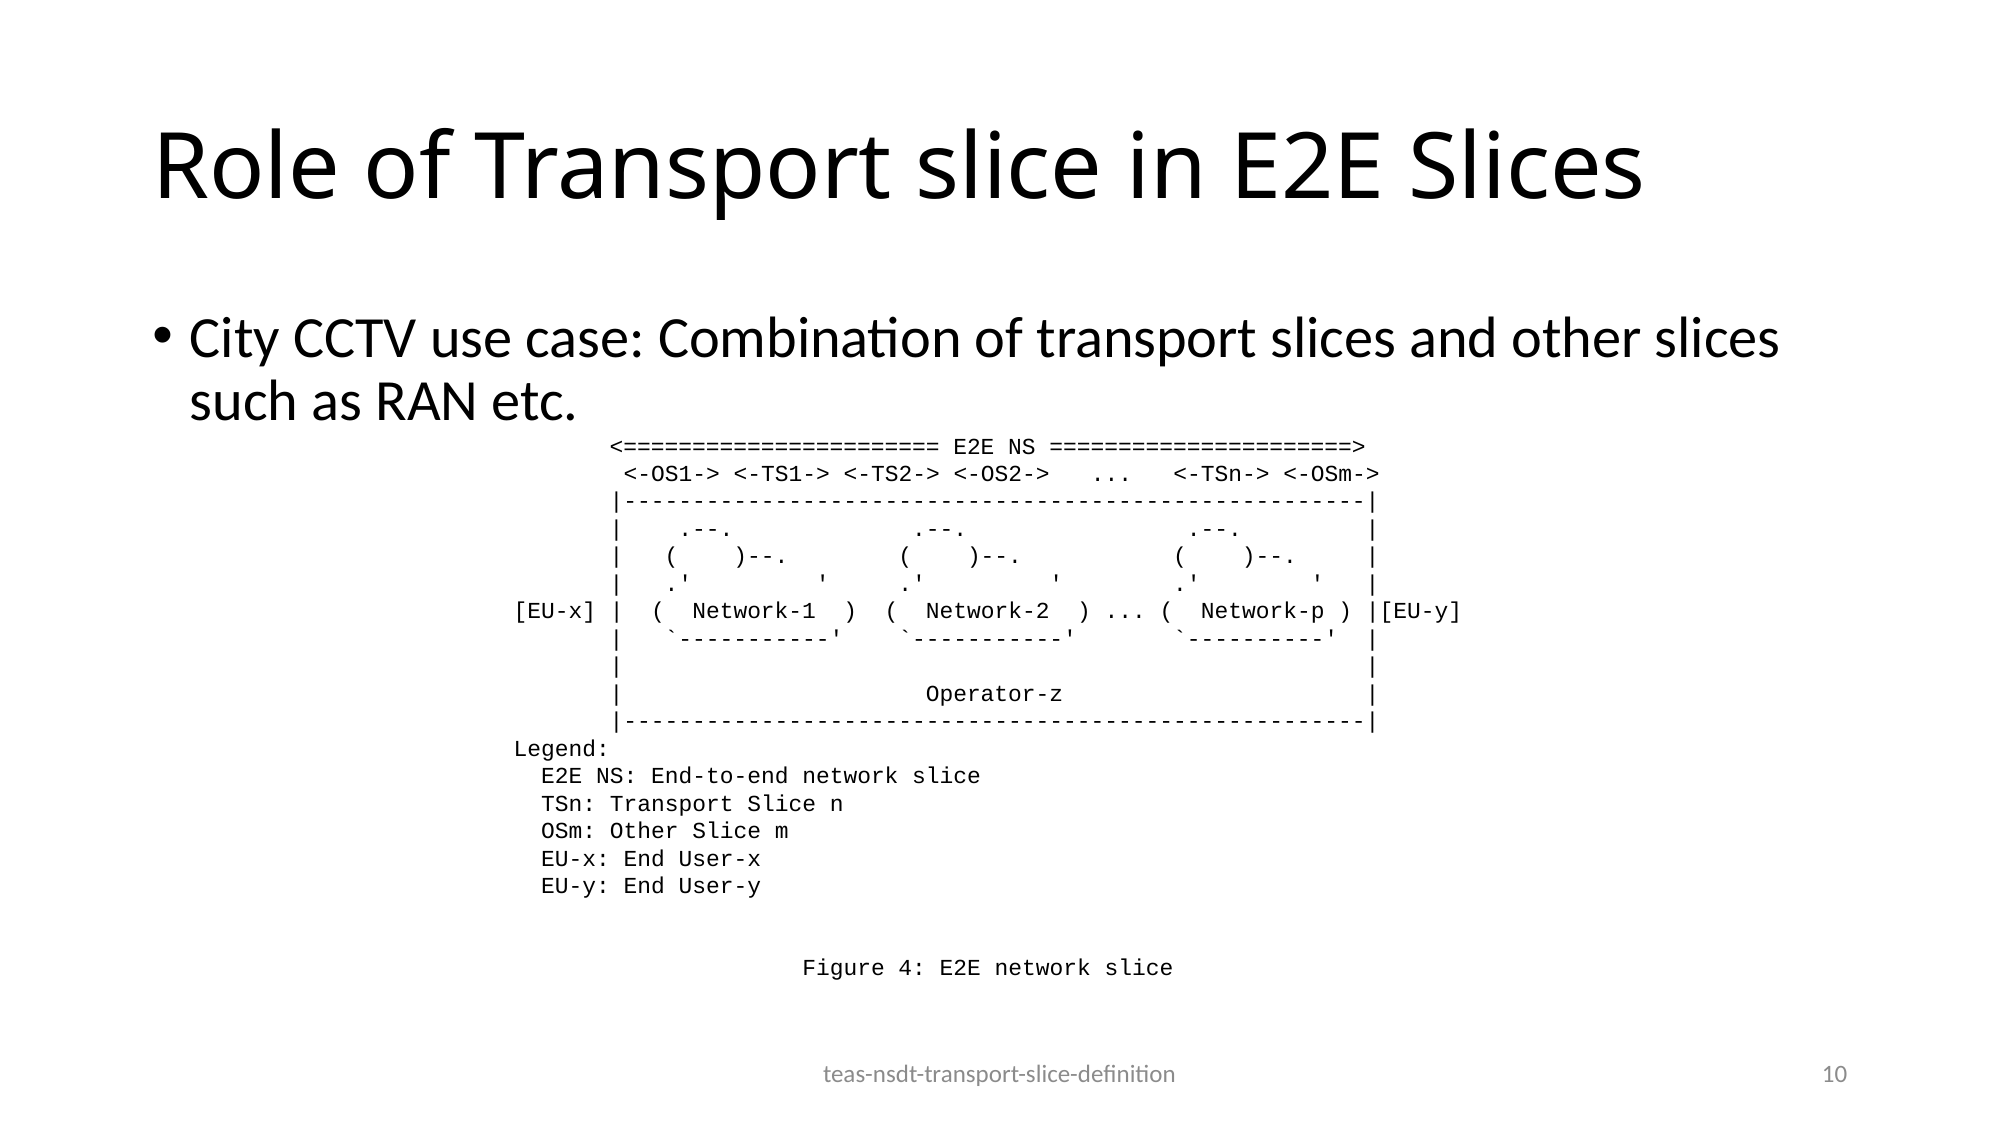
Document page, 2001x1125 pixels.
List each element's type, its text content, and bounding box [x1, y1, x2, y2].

footer teas-nsdt-transport-slice-definition [662, 1042, 1338, 1103]
title Role of Transport slice in E2E Slices [137, 59, 1863, 278]
text_box <======================= E2E NS ======================> <-OS1-> <-TS1-> <-TS2-> <-OS2-> ... <-TSn-> <-OSm-> |------------------------------------------------------| | .--. .--. .--. | | ( )--. ( )--. ( )--. | | .' ' .' ' .' ' | [EU-x] | ( Network-1 ) ( Network-2 ) ... ( Network-p ) |[EU-y] | `-----------' `-----------' `----------' | | | | Operator-z | |------------------------------------------------------| Legend: E2E NS: End-to-end network slice TSn: Transport Slice n OSm: Other Slice m EU-x: End User-x EU-y: End User-y Figure 4: E2E network slice [457, 423, 1490, 988]
slide_number 10 [1412, 1042, 1863, 1103]
list City CCTV use case: Combination of transport slices and other slices such as RAN etc. [137, 299, 1863, 1014]
